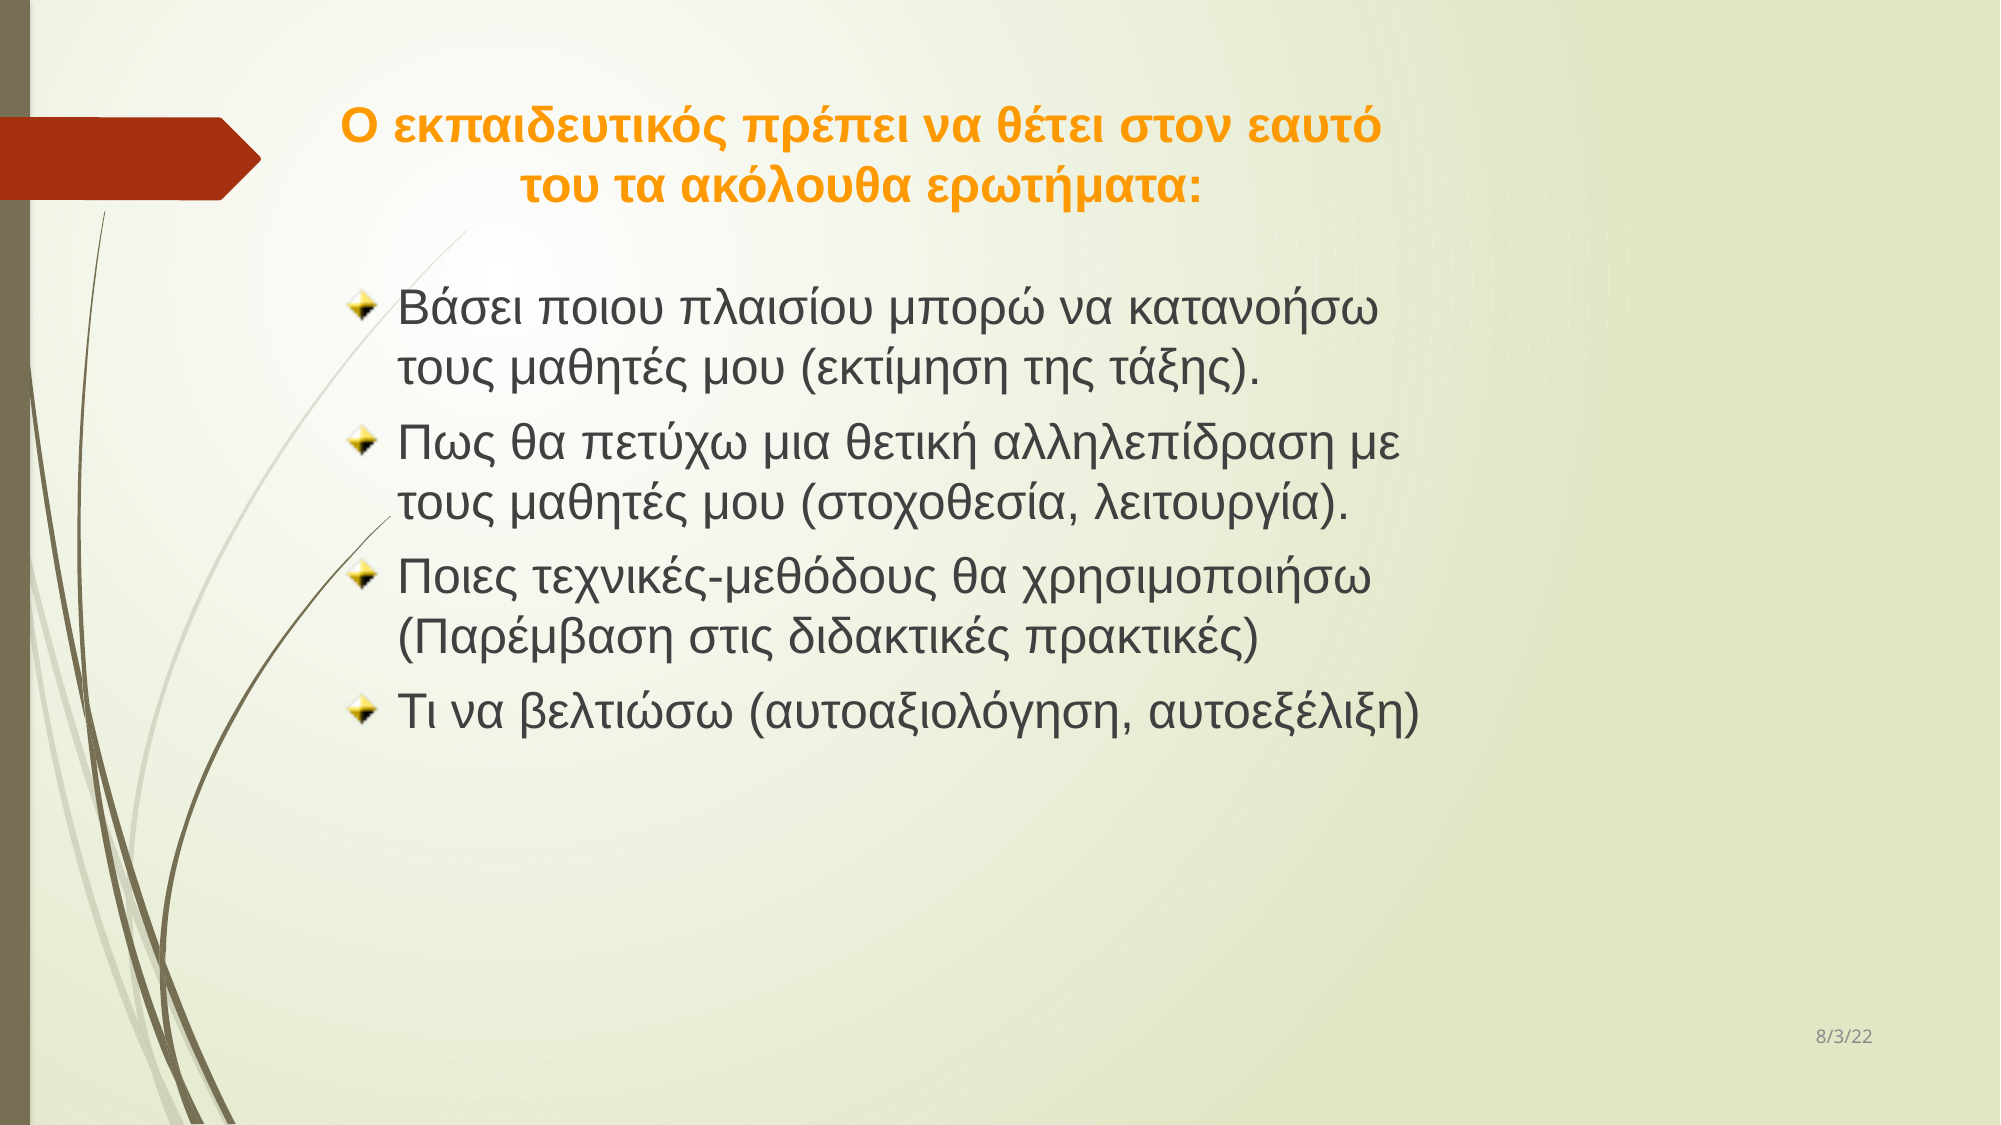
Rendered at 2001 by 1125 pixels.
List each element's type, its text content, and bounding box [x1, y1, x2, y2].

picture [341, 688, 382, 729]
picture [341, 419, 382, 460]
list Βάσει ποιου πλαισίου μπορώ να κατανοήσω τους μαθητές μου (εκτίμηση της τάξης). Πως θα πετύχω μια θετική αλληλεπίδραση με τους μαθητές μου (στοχοθεσία, λειτουργία). Ποιες τεχνικές-μεθόδους θα χρησιμοποιήσω (Παρέμβαση στις διδακτικές πρακτικές) Τι να βελτιώσω (αυτοαξιολόγηση, αυτοεξέλιξη) [326, 267, 1449, 964]
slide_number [1699, 1005, 1888, 1067]
picture [341, 553, 382, 594]
title Ο εκπαιδευτικός πρέπει να θέτει στον εαυτό του τα ακόλουθα ερωτήματα: [323, 60, 1402, 220]
picture [341, 284, 382, 325]
